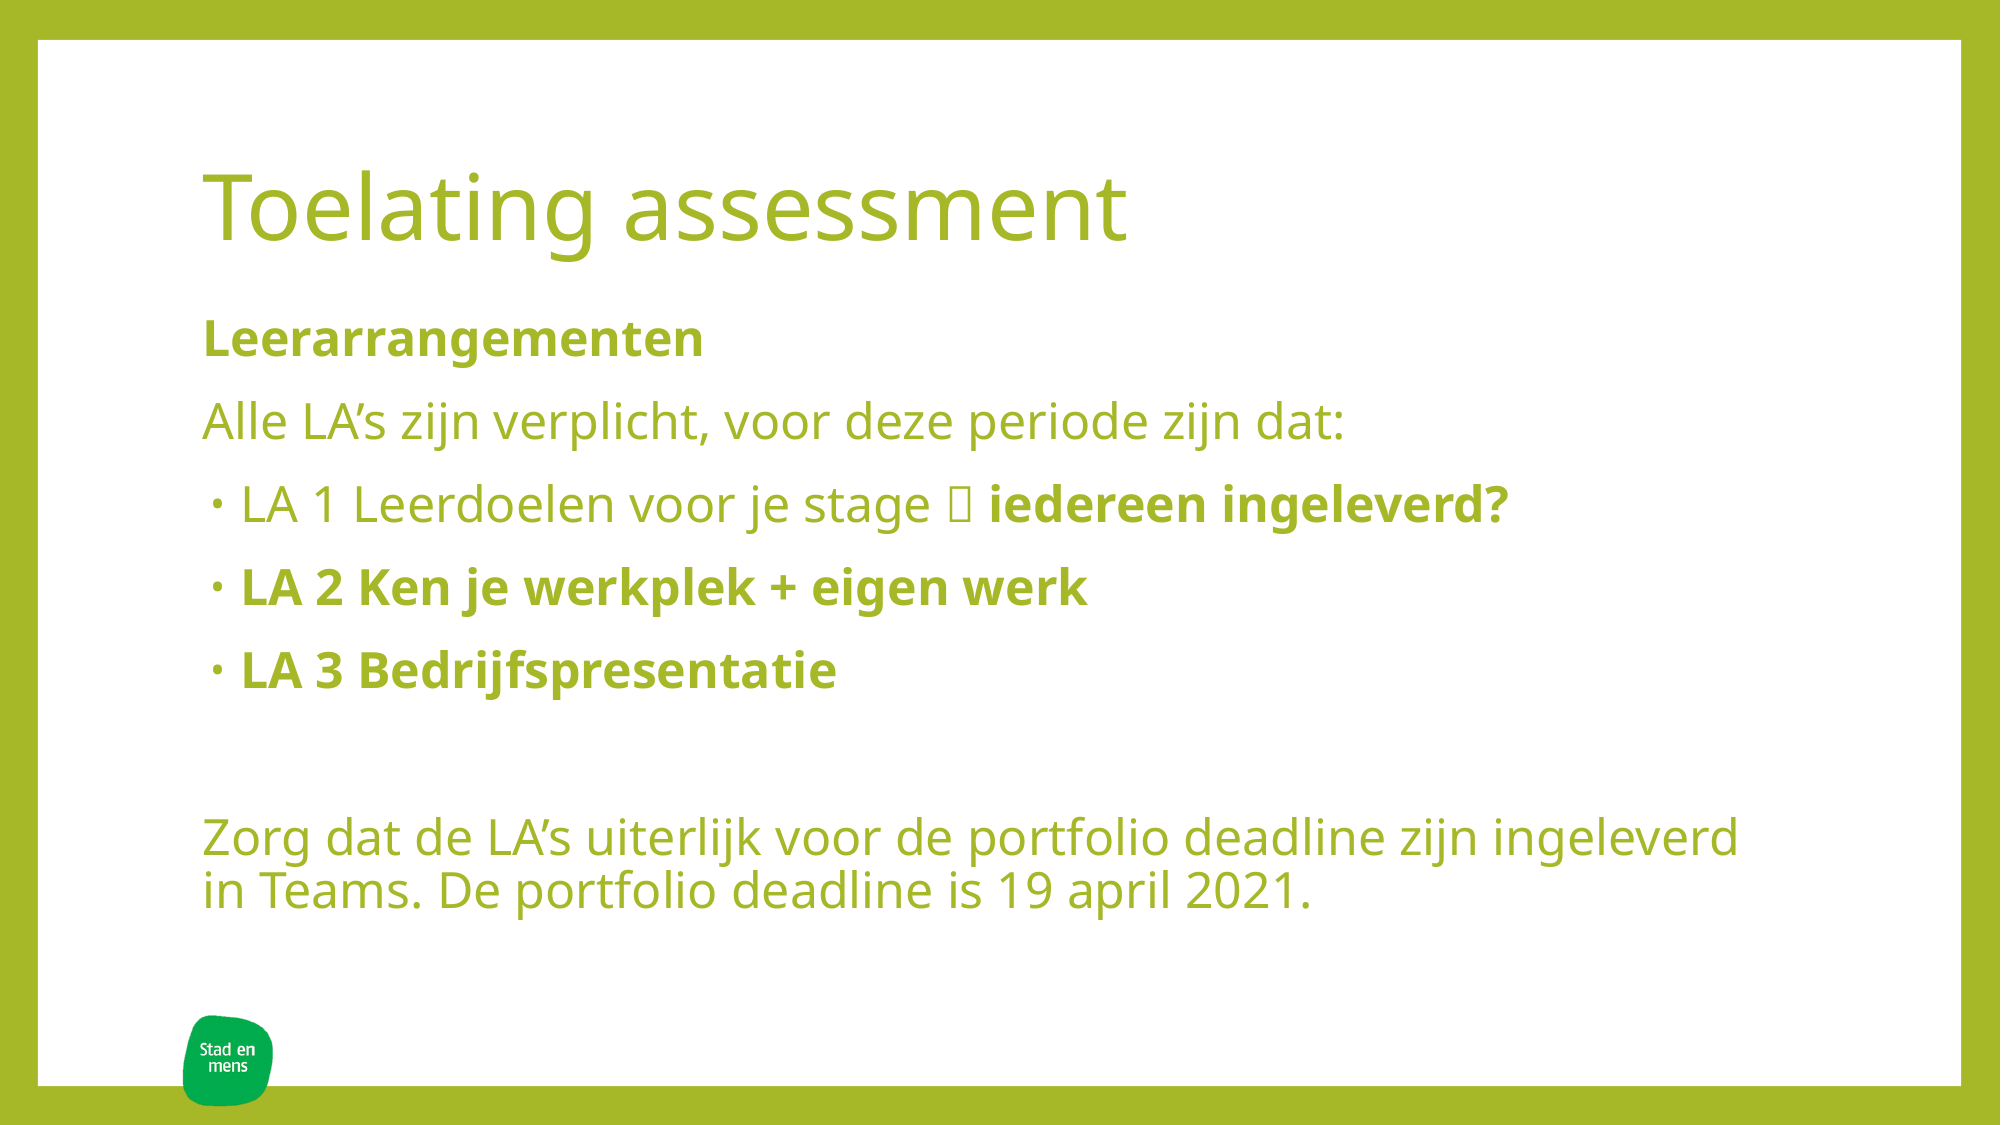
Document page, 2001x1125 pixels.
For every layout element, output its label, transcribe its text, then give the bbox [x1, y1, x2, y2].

picture [179, 1013, 273, 1110]
title Toelating assessment [187, 99, 1808, 305]
list Leerarrangementen Alle LA’s zijn verplicht, voor deze periode zijn dat: LA 1 Leerdoelen voor je stage  iedereen ingeleverd? LA 2 Ken je werkplek + eigen werk LA 3 Bedrijfspresentatie Zorg dat de LA’s uiterlijk voor de portfolio deadline zijn ingeleverd in Teams. De portfolio deadline is 19 april 2021. [187, 305, 1808, 1056]
